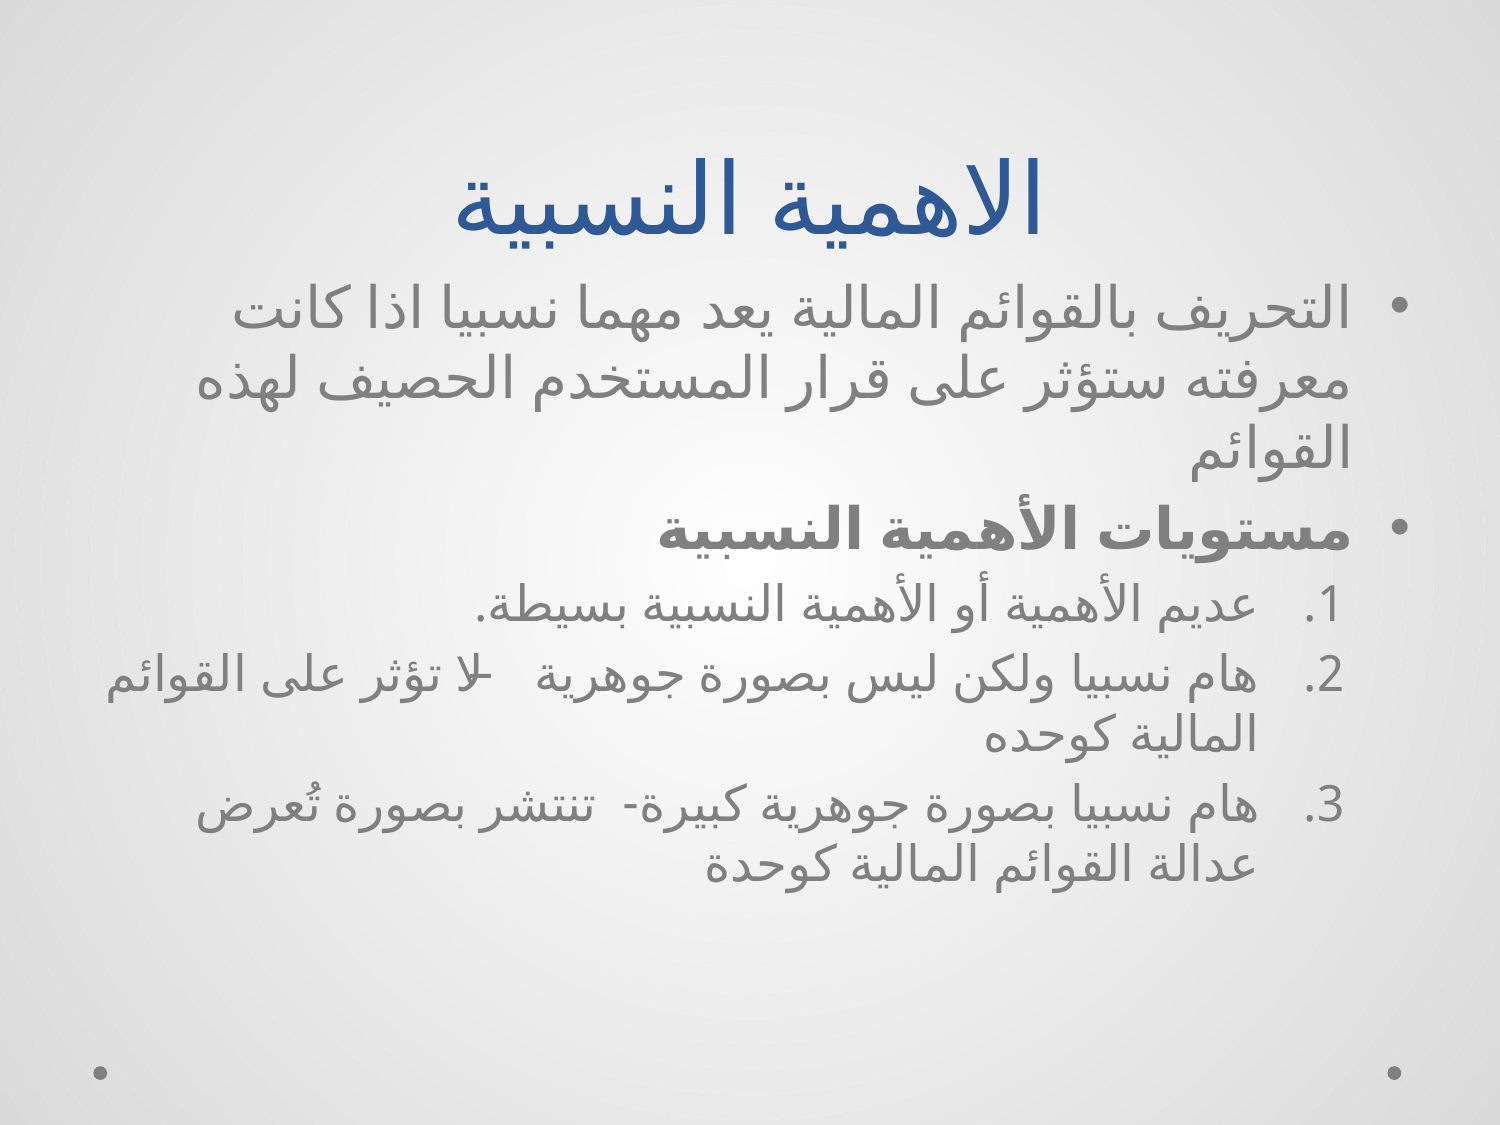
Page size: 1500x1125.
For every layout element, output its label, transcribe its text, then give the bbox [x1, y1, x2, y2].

title الاهمية النسبية [75, 0, 1425, 262]
list التحريف بالقوائم المالية يعد مهما نسبيا اذا كانت معرفته ستؤثر على قرار المستخدم الحصيف لهذه القوائم مستويات الأهمية النسبية عديم الأهمية أو الأهمية النسبية بسيطة. هام نسبيا ولكن ليس بصورة جوهرية – لا تؤثر على القوائم المالية كوحده هام نسبيا بصورة جوهرية كبيرة- تنتشر بصورة تُعرض عدالة القوائم المالية كوحدة [75, 262, 1425, 1005]
